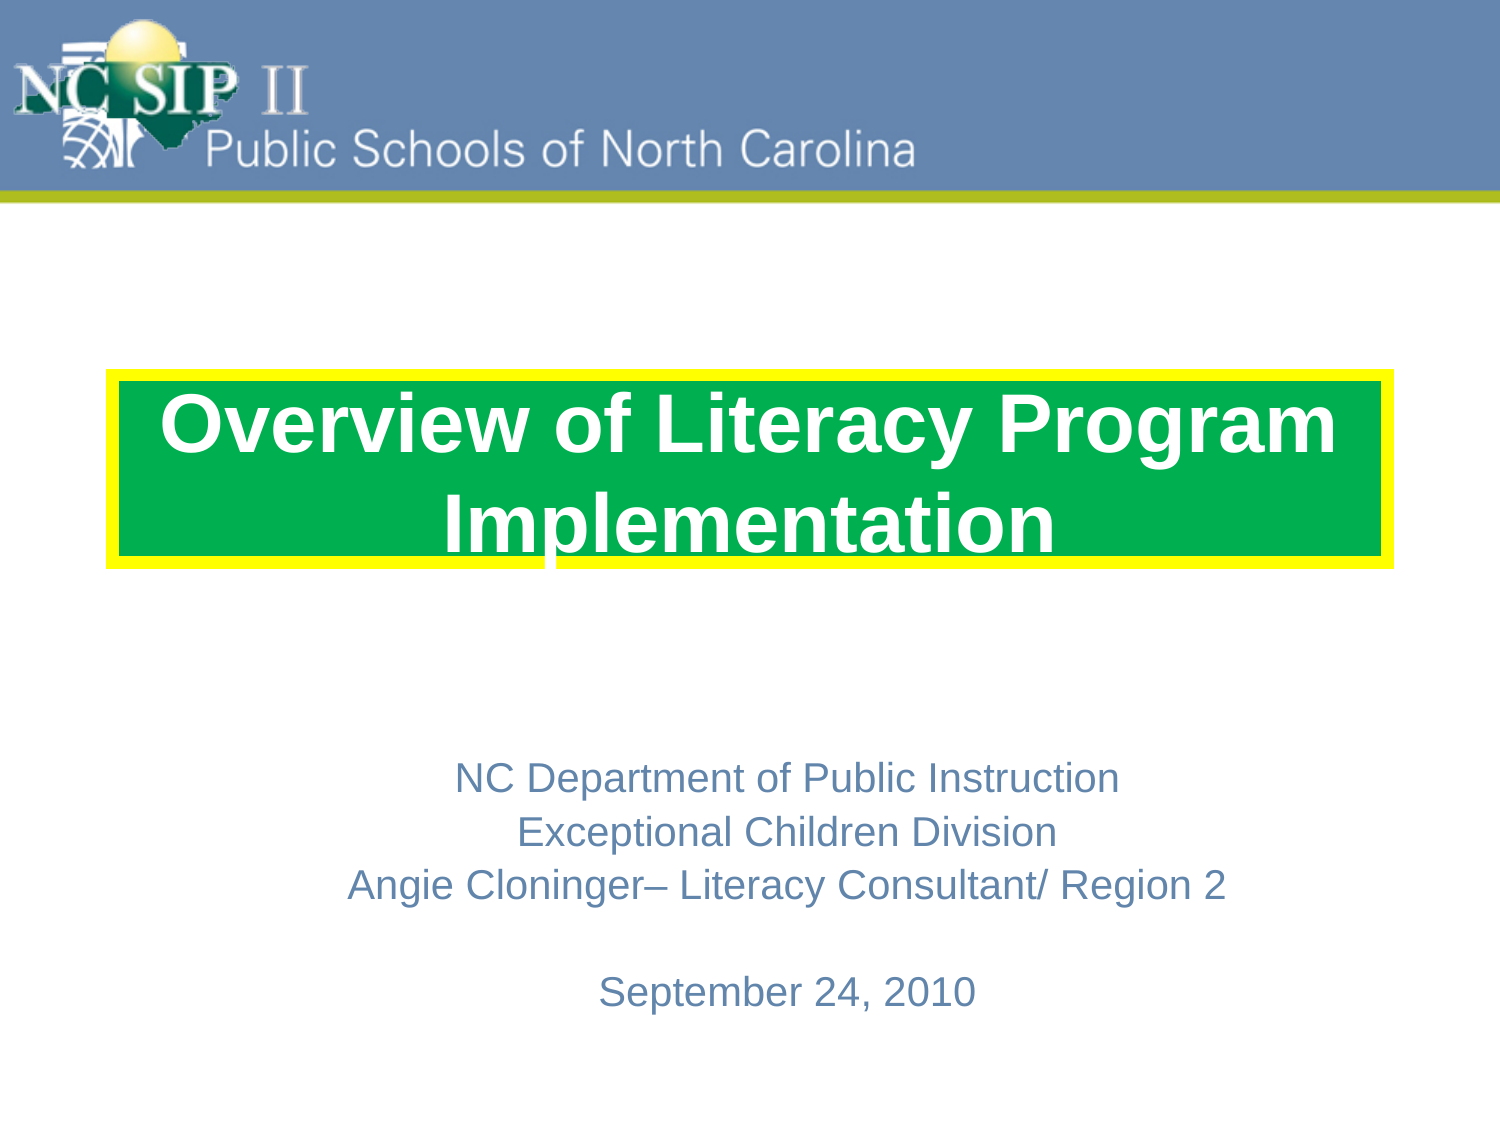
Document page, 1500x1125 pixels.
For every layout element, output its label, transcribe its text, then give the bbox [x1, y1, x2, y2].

subtitle NC Department of Public Instruction Exceptional Children Division Angie Cloninger– Literacy Consultant/ Region 2 September 24, 2010 [224, 637, 1351, 926]
picture [0, 0, 1500, 1125]
title Overview of Literacy Program Implementation [112, 374, 1388, 563]
